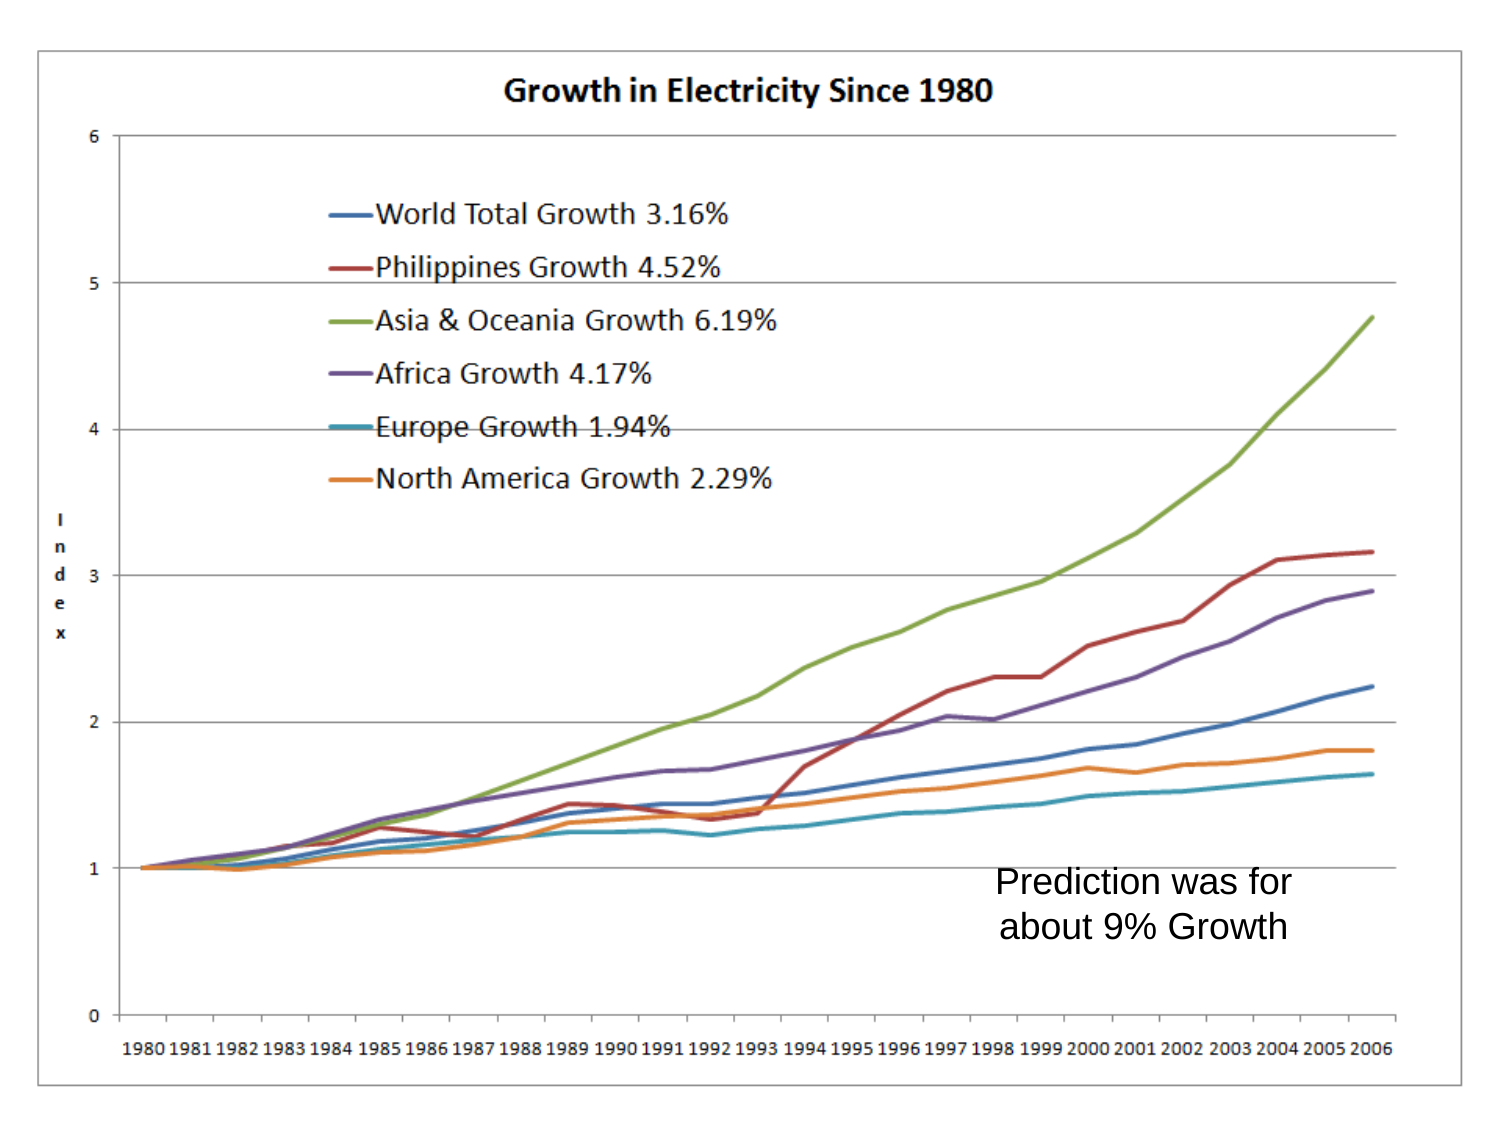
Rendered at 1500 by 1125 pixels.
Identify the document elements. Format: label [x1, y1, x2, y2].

picture [36, 49, 1464, 1088]
